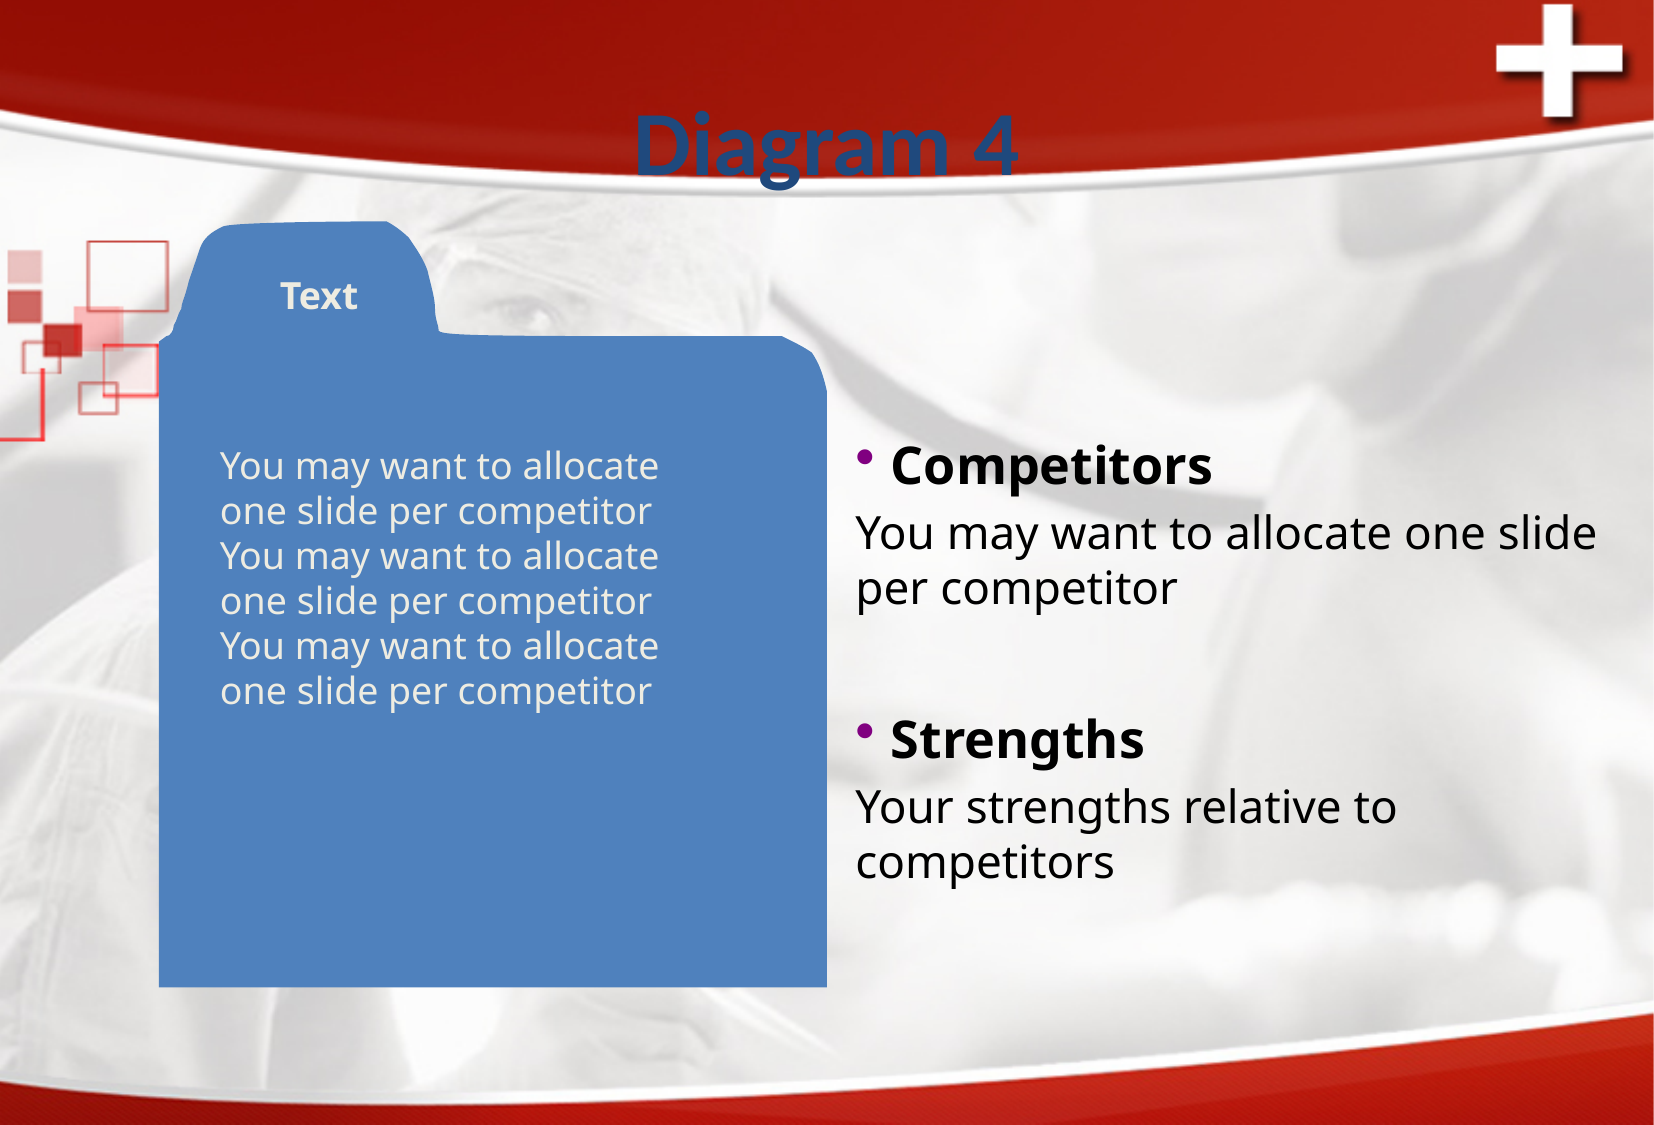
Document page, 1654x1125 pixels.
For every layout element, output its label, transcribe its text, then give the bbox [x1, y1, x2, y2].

text_box You may want to allocate one slide per competitor You may want to allocate one slide per competitor You may want to allocate one slide per competitor [205, 434, 732, 764]
text_box Competitors You may want to allocate one slide per competitor Strengths Your strengths relative to competitors [840, 425, 1626, 960]
text_box Text [137, 264, 501, 325]
text_box [194, 221, 425, 264]
text_box [158, 325, 827, 988]
title Diagram 4 [82, 44, 1572, 233]
picture [0, 0, 1654, 1125]
